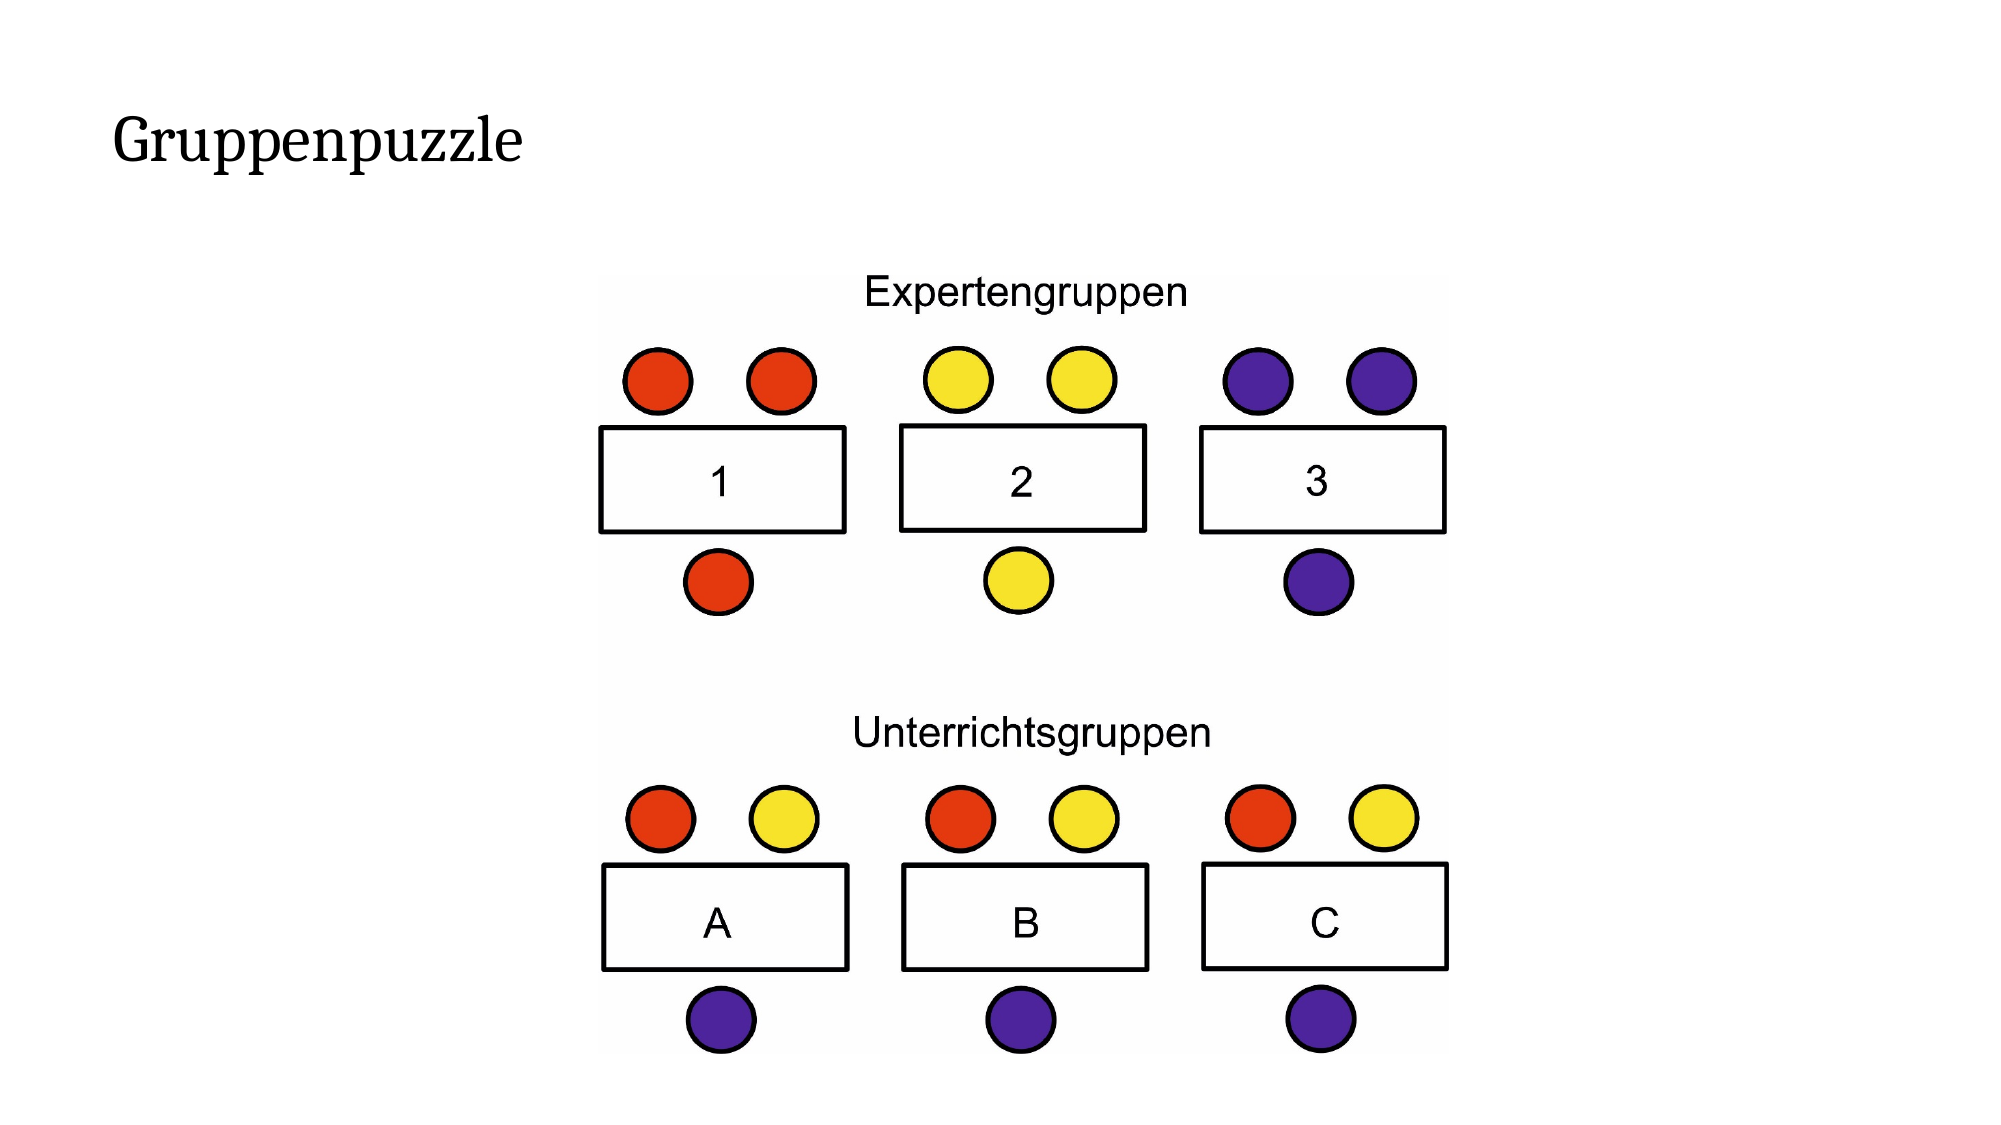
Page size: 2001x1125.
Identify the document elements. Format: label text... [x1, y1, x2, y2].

picture [598, 275, 1449, 1054]
text_box Gruppenpuzzle [98, 86, 1449, 182]
